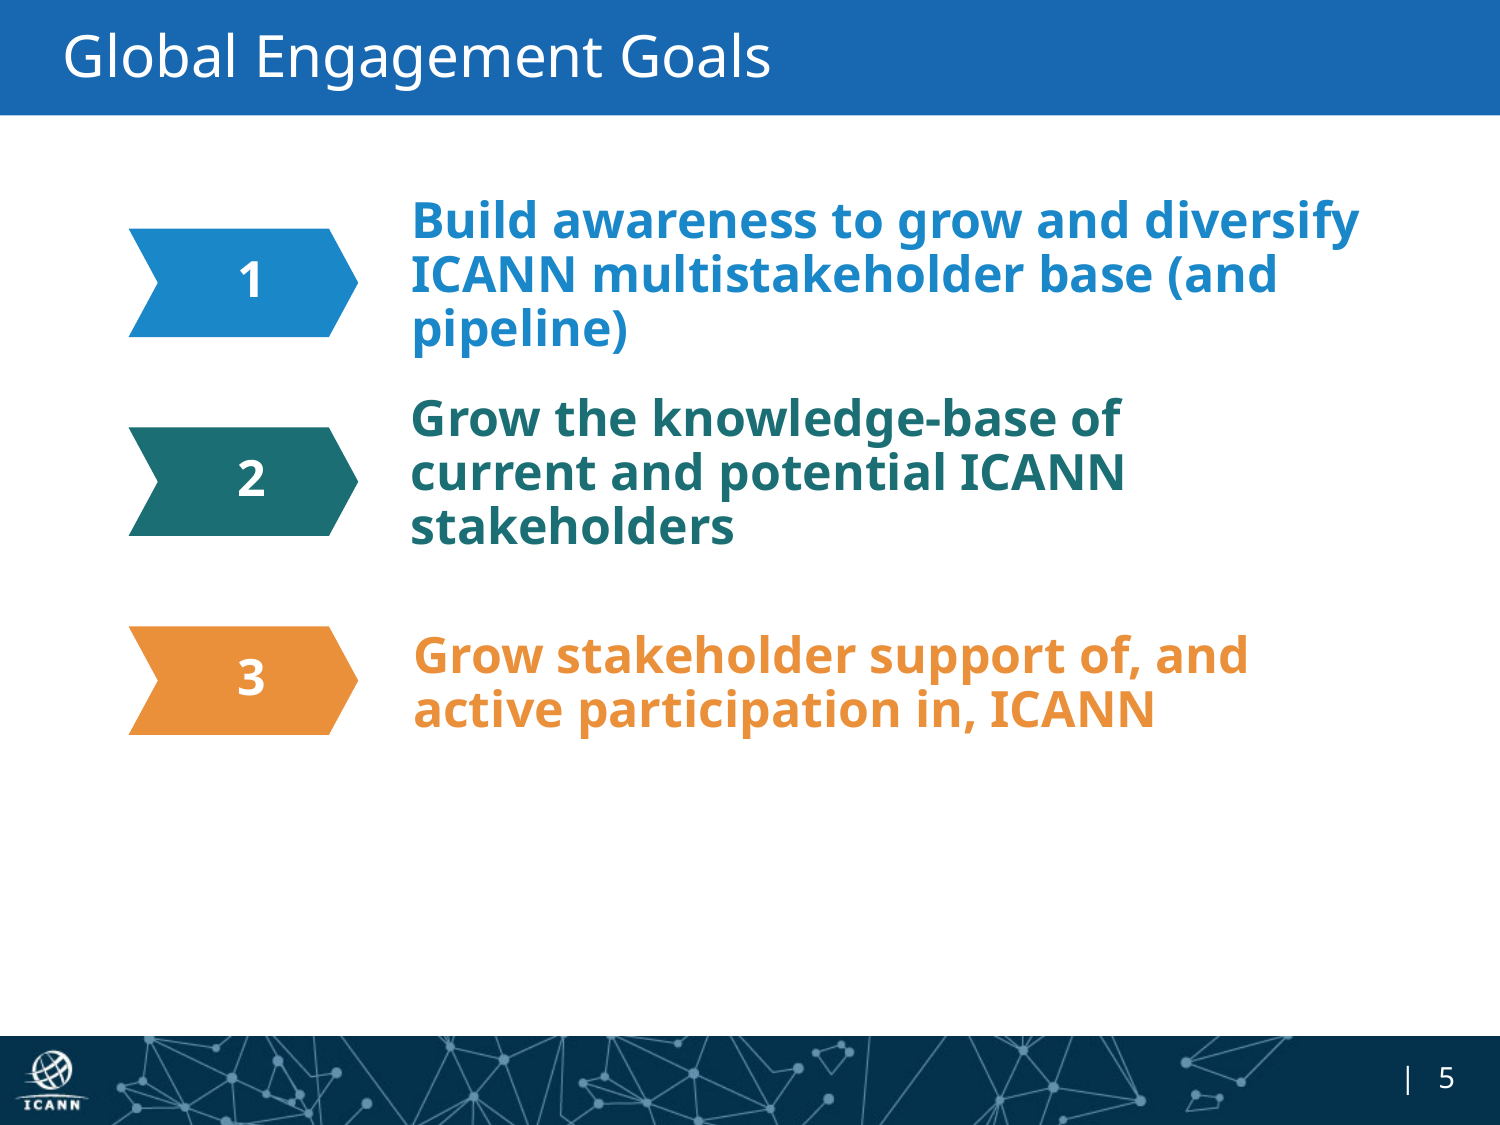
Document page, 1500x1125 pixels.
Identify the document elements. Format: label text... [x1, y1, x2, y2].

picture [0, 1036, 1500, 1125]
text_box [128, 213, 1411, 748]
title Global Engagement Goals [0, 0, 1500, 116]
